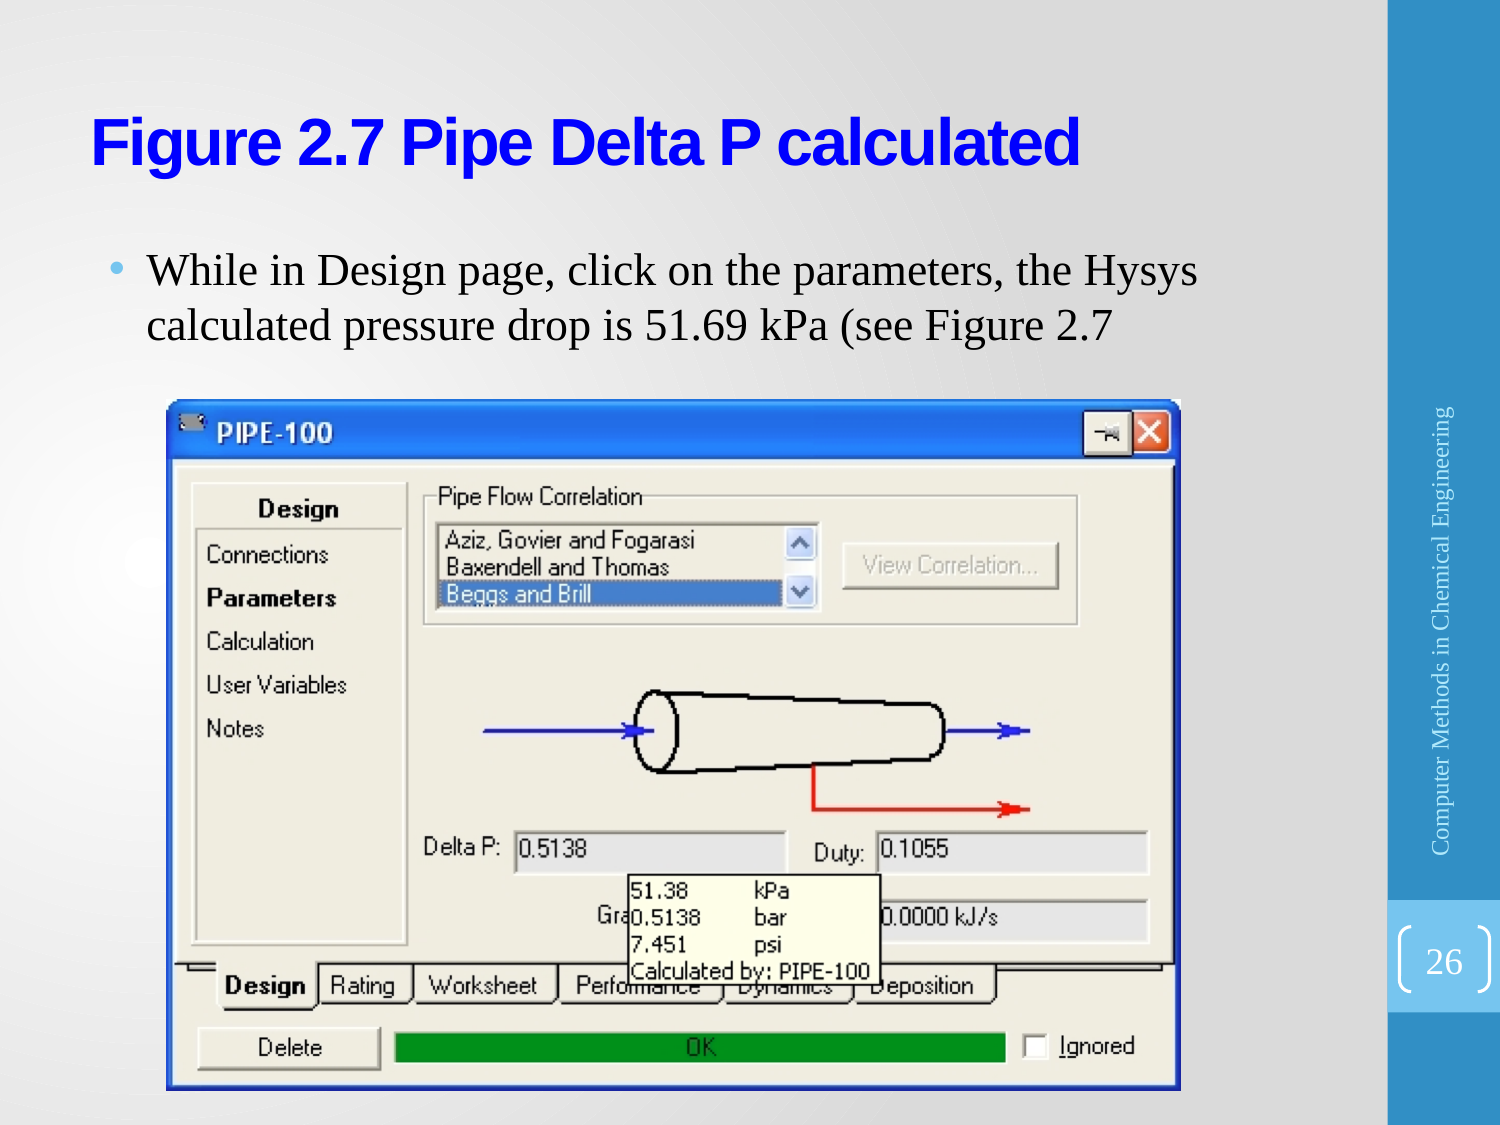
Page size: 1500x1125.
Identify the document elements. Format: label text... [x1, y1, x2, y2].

footer Computer Methods in Chemical Engineering [1408, 391, 1469, 889]
title Figure 2.7 Pipe Delta P calculated [75, 45, 1325, 232]
slide_number 26 [1397, 925, 1492, 994]
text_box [166, 399, 1181, 1092]
list While in Design page, click on the parameters, the Hysys calculated pressure drop is 51.69 kPa (see Figure 2.7 [75, 232, 1325, 1021]
